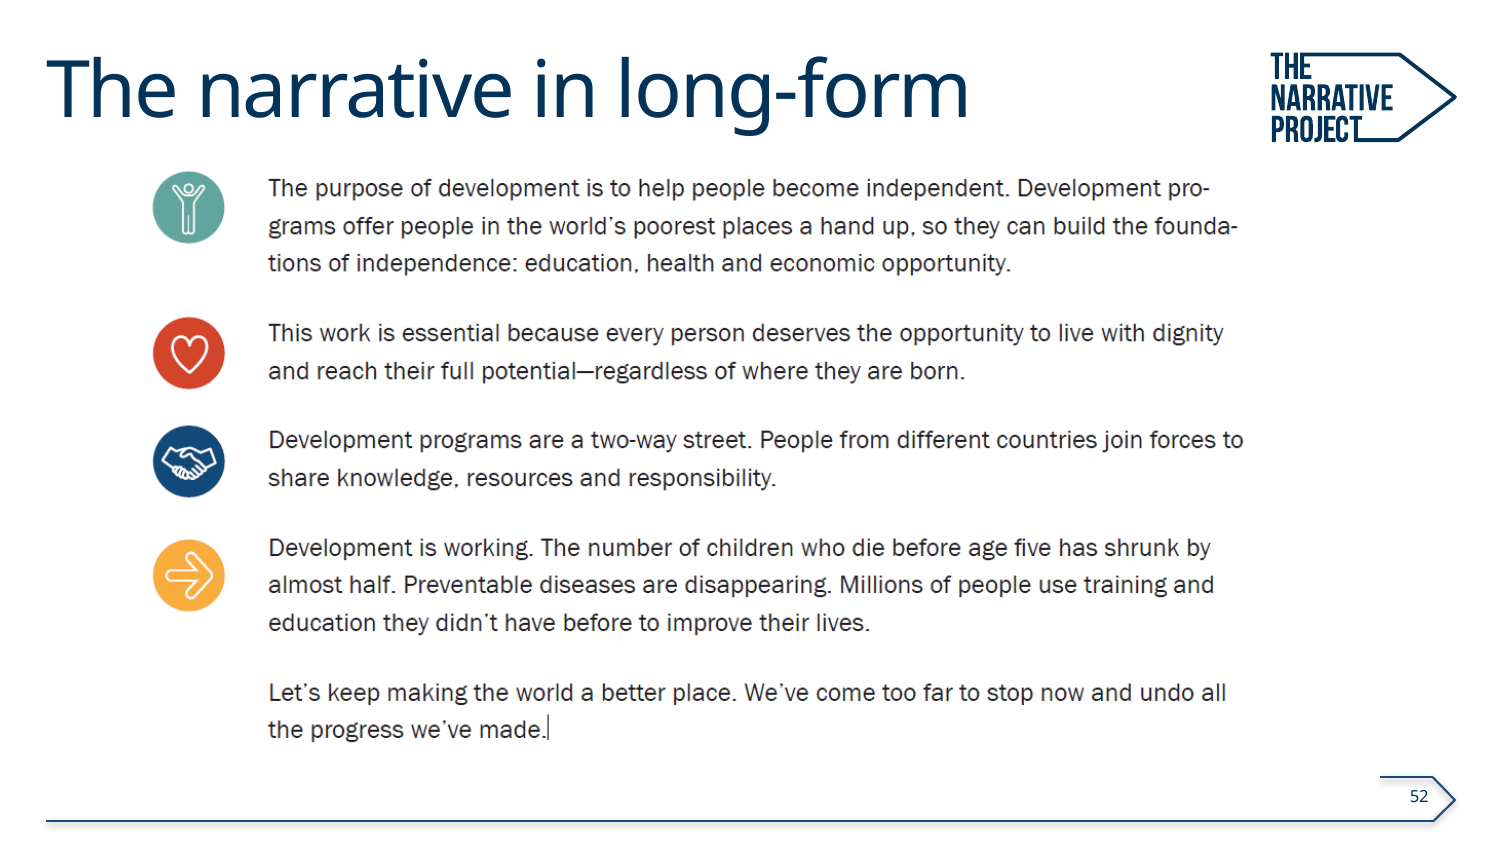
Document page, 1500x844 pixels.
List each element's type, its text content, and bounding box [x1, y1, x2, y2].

slide_number 52 [1093, 775, 1444, 820]
picture [141, 146, 1254, 776]
title The narrative in long-form [46, 49, 1247, 146]
